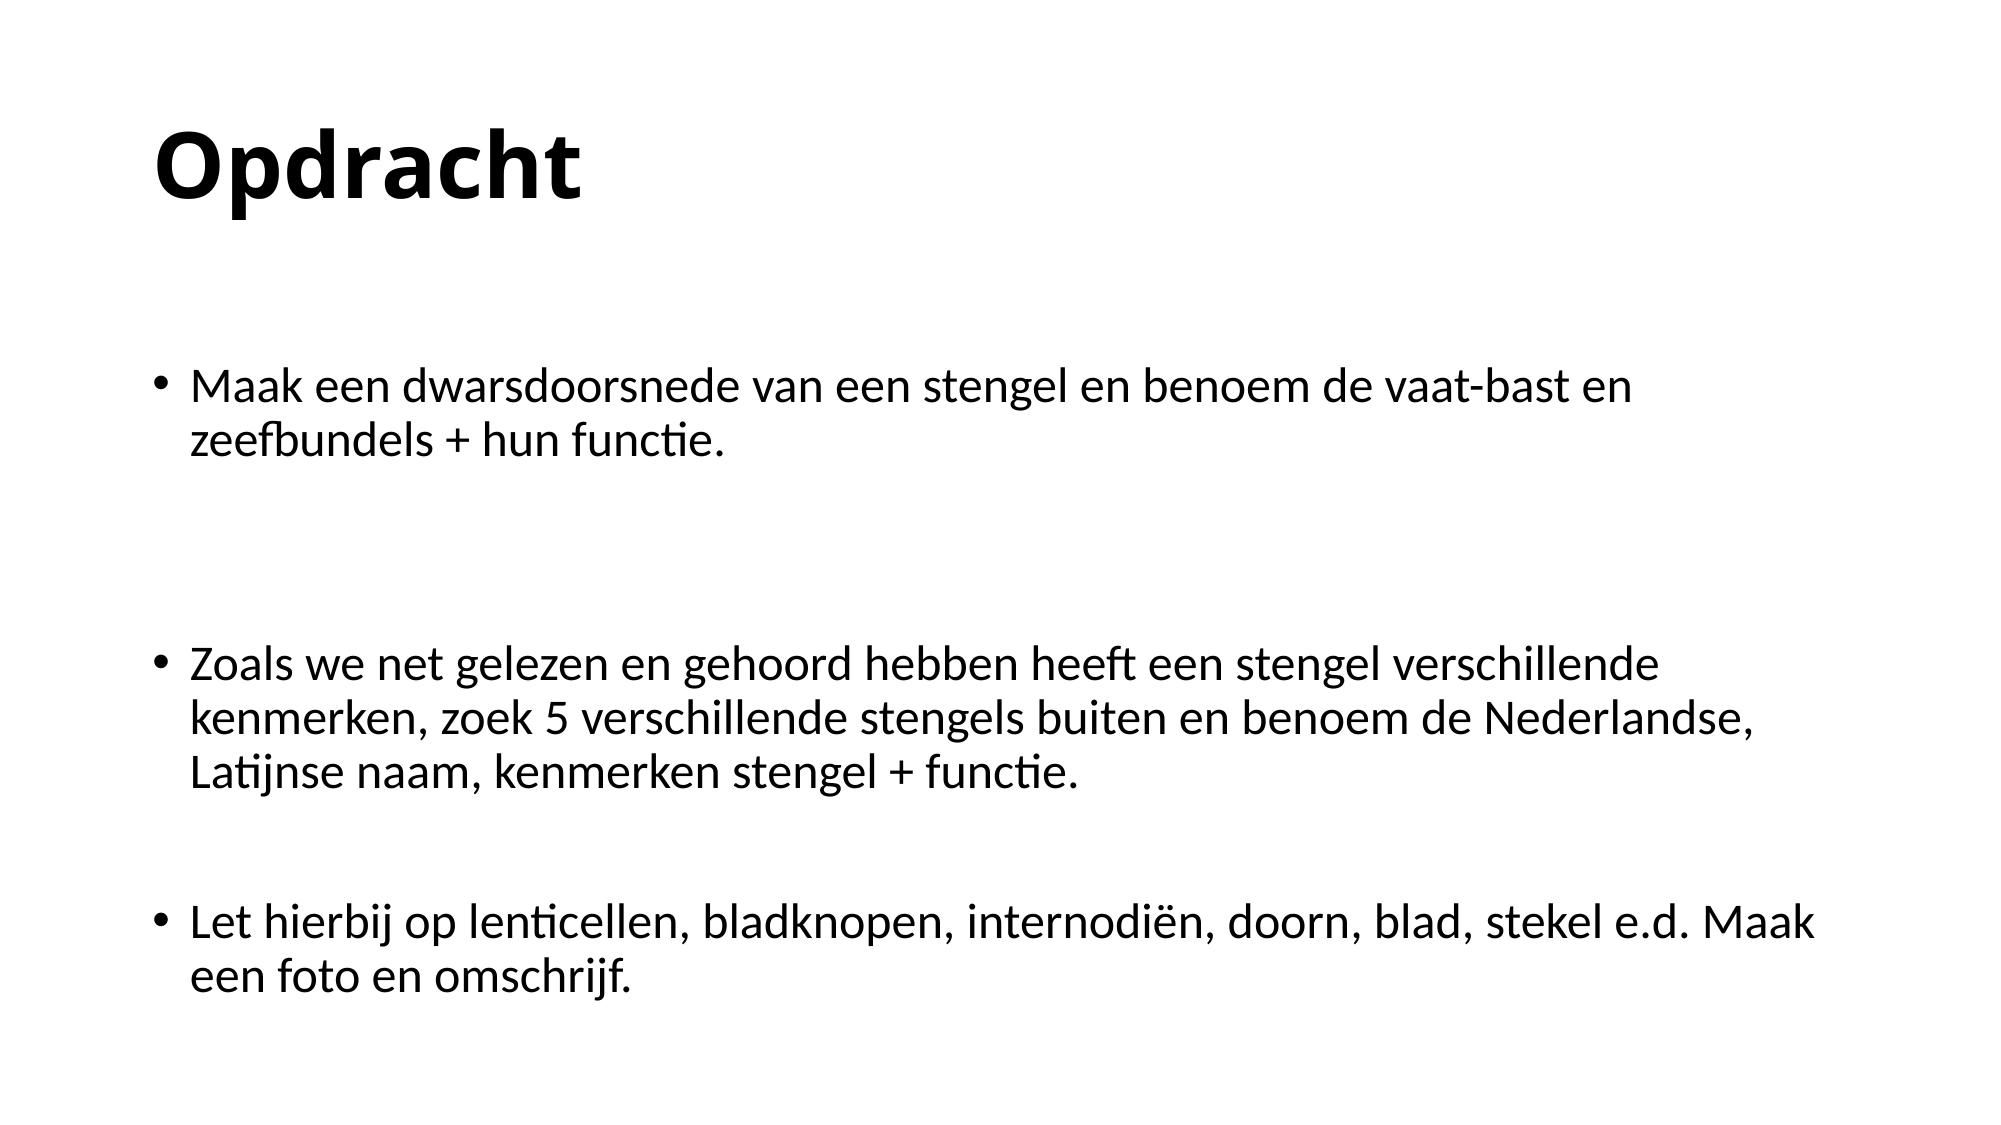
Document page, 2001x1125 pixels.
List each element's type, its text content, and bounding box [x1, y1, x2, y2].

list Maak een dwarsdoorsnede van een stengel en benoem de vaat-bast en zeefbundels + hun functie. Zoals we net gelezen en gehoord hebben heeft een stengel verschillende kenmerken, zoek 5 verschillende stengels buiten en benoem de Nederlandse, Latijnse naam, kenmerken stengel + functie. Let hierbij op lenticellen, bladknopen, internodiën, doorn, blad, stekel e.d. Maak een foto en omschrijf. [137, 351, 1863, 1066]
title Opdracht [137, 59, 1863, 278]
